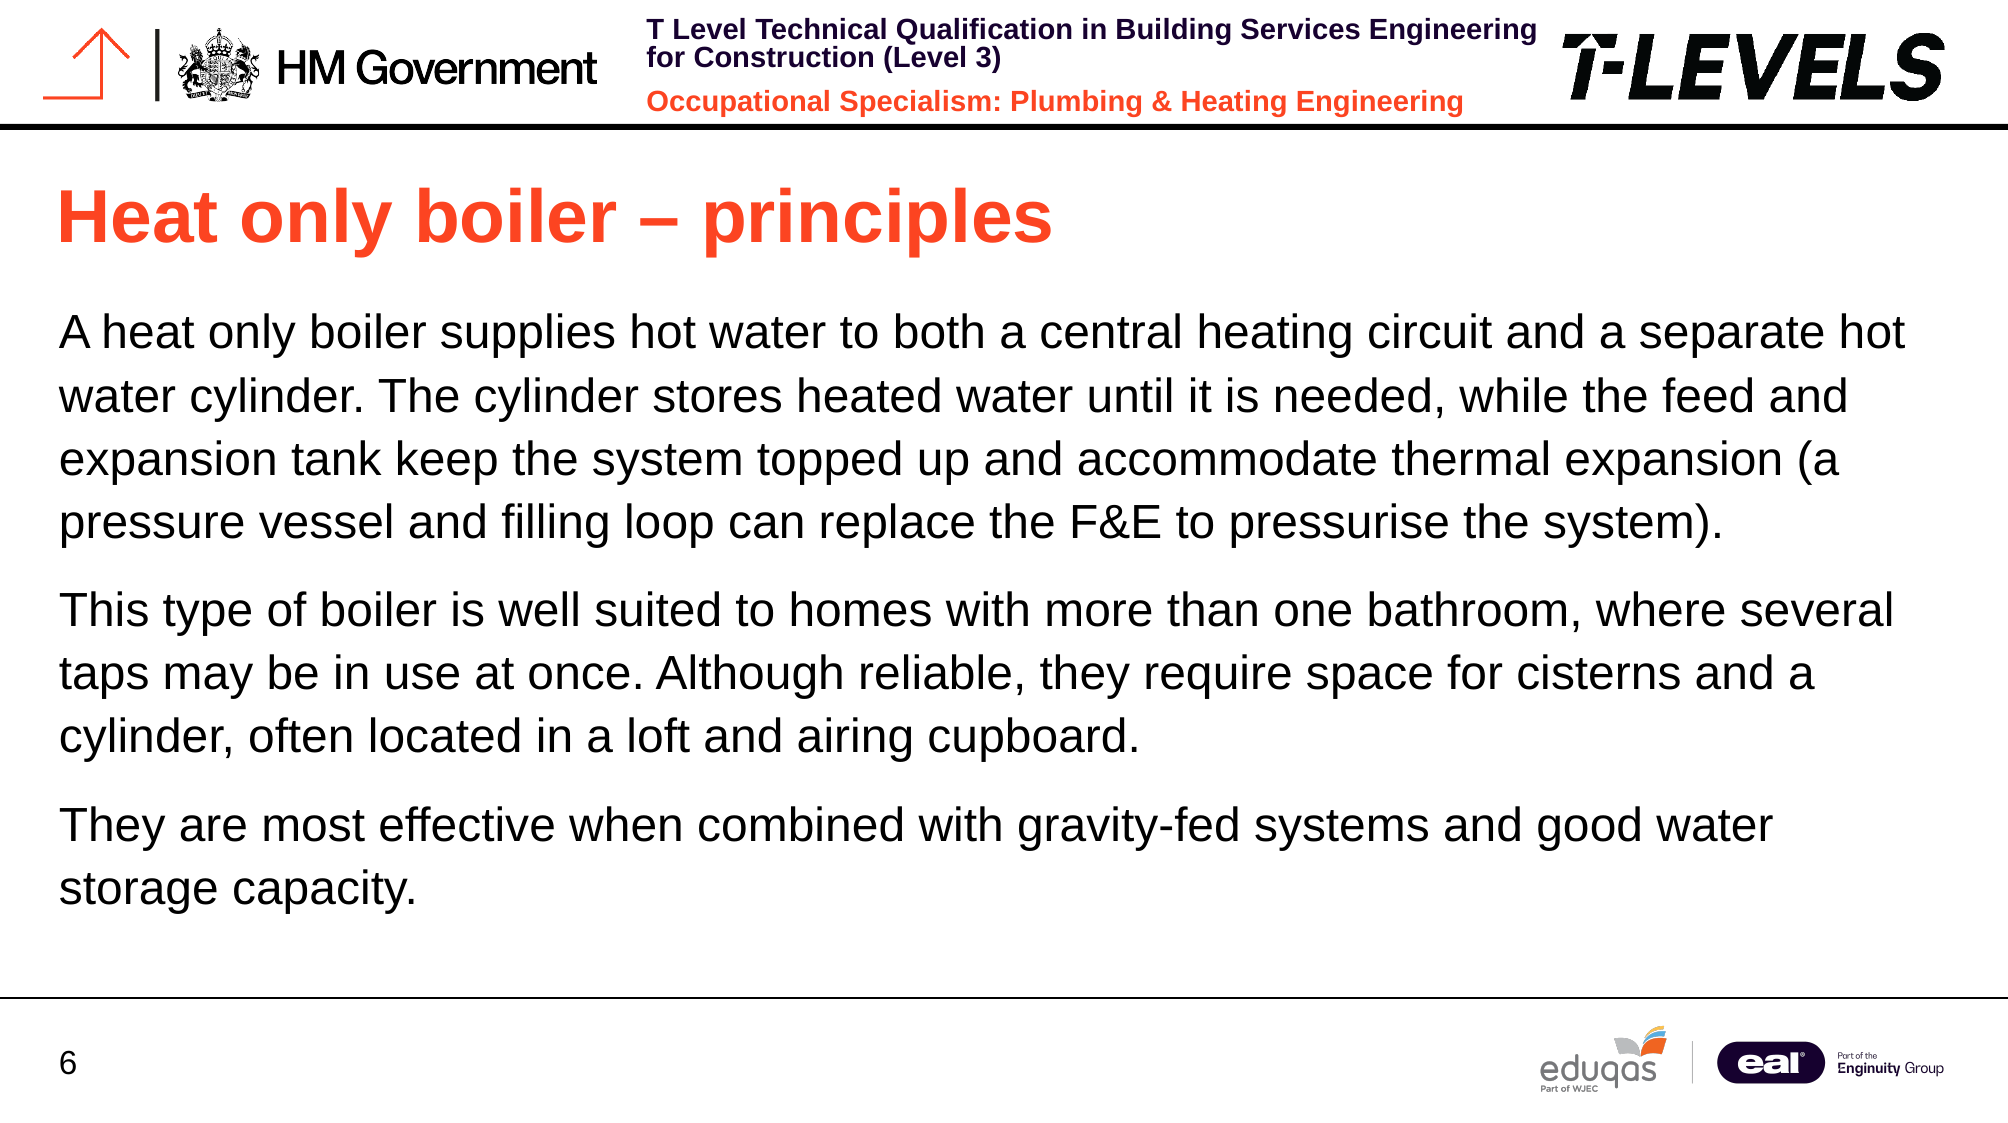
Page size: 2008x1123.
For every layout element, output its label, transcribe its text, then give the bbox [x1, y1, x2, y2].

list A heat only boiler supplies hot water to both a central heating circuit and a separate hot water cylinder. The cylinder stores heated water until it is needed, while the feed and expansion tank keep the system topped up and accommodate thermal expansion (a pressure vessel and filling loop can replace the F&E to pressurise the system). This type of boiler is well suited to homes with more than one bathroom, where several taps may be in use at once. Although reliable, they require space for cisterns and a cylinder, often located in a loft and airing cupboard. They are most effective when combined with gravity-fed systems and good water storage capacity. [59, 295, 1949, 975]
picture [1543, 25, 1964, 108]
picture [1535, 1021, 1949, 1097]
picture [38, 27, 136, 100]
picture [155, 28, 597, 102]
title Heat only boiler – principles [41, 111, 1949, 314]
